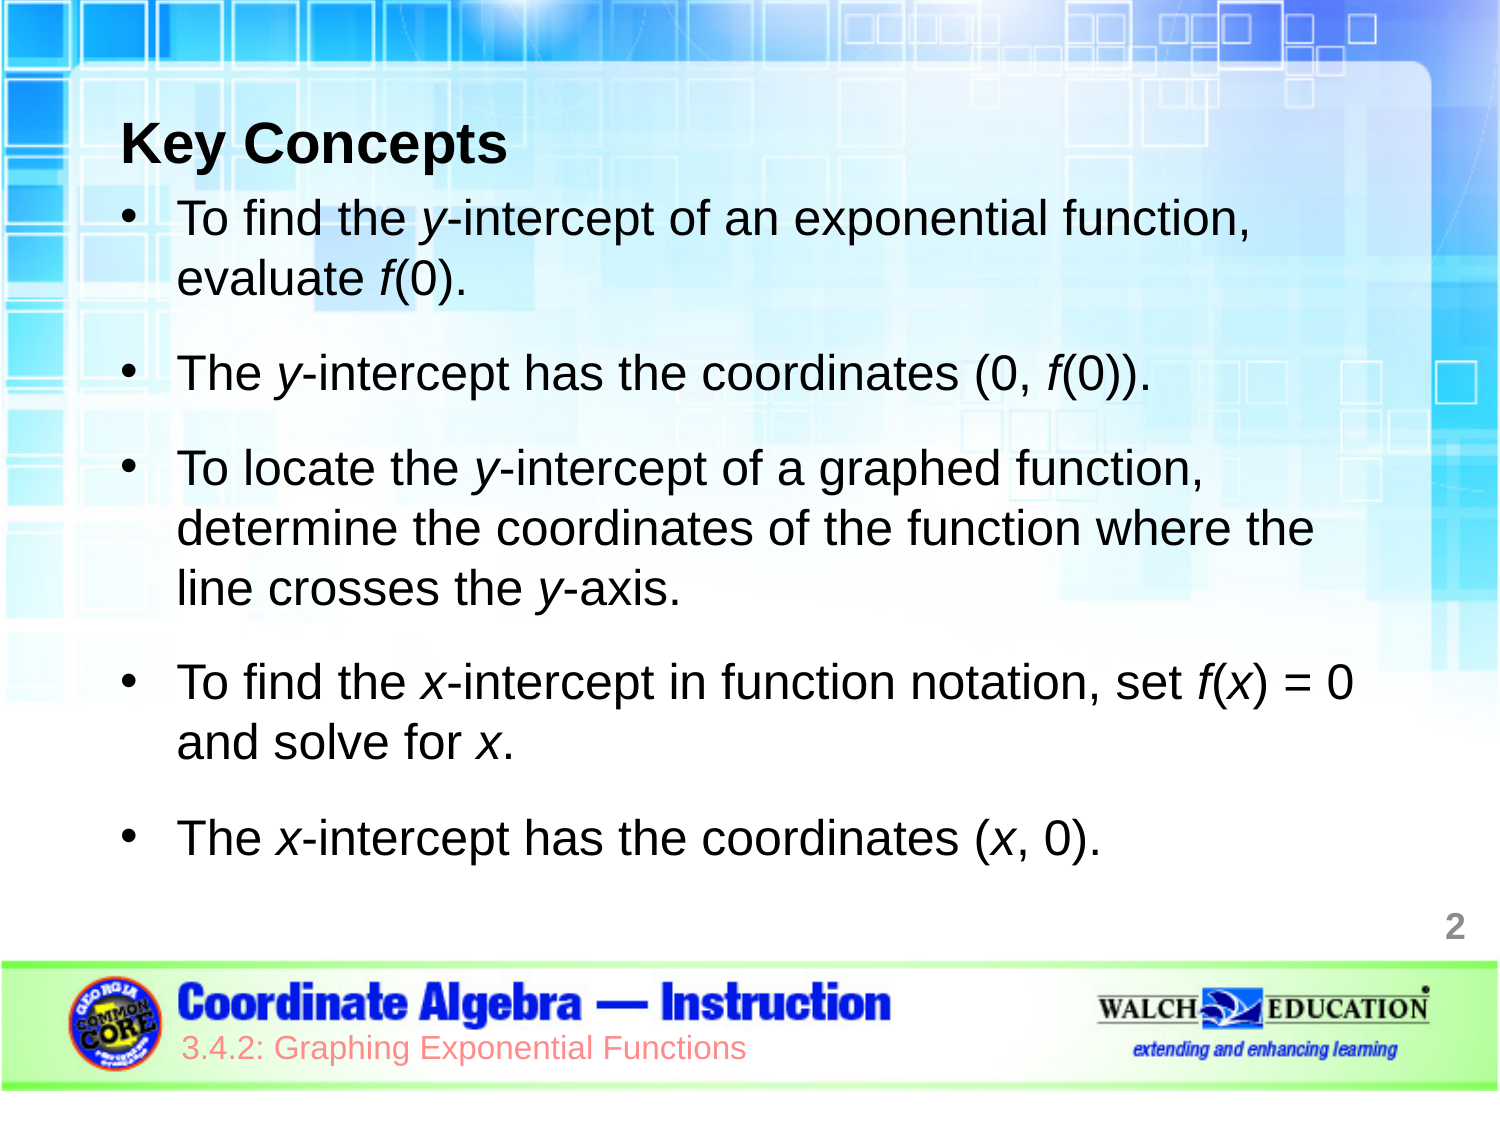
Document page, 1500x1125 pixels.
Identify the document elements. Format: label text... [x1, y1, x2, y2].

subtitle Key Concepts To find the y-intercept of an exponential function, evaluate f(0). The y-intercept has the coordinates (0, f(0)). To locate the y-intercept of a graphed function, determine the coordinates of the function where the line crosses the y-axis. To find the x-intercept in function notation, set f(x) = 0 and solve for x. The x-intercept has the coordinates (x, 0). [105, 97, 1394, 918]
picture [1, 0, 1500, 1091]
footer 3.4.2: Graphing Exponential Functions [166, 1024, 1080, 1069]
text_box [1212, 685, 1244, 740]
slide_number 2 [1361, 901, 1481, 949]
